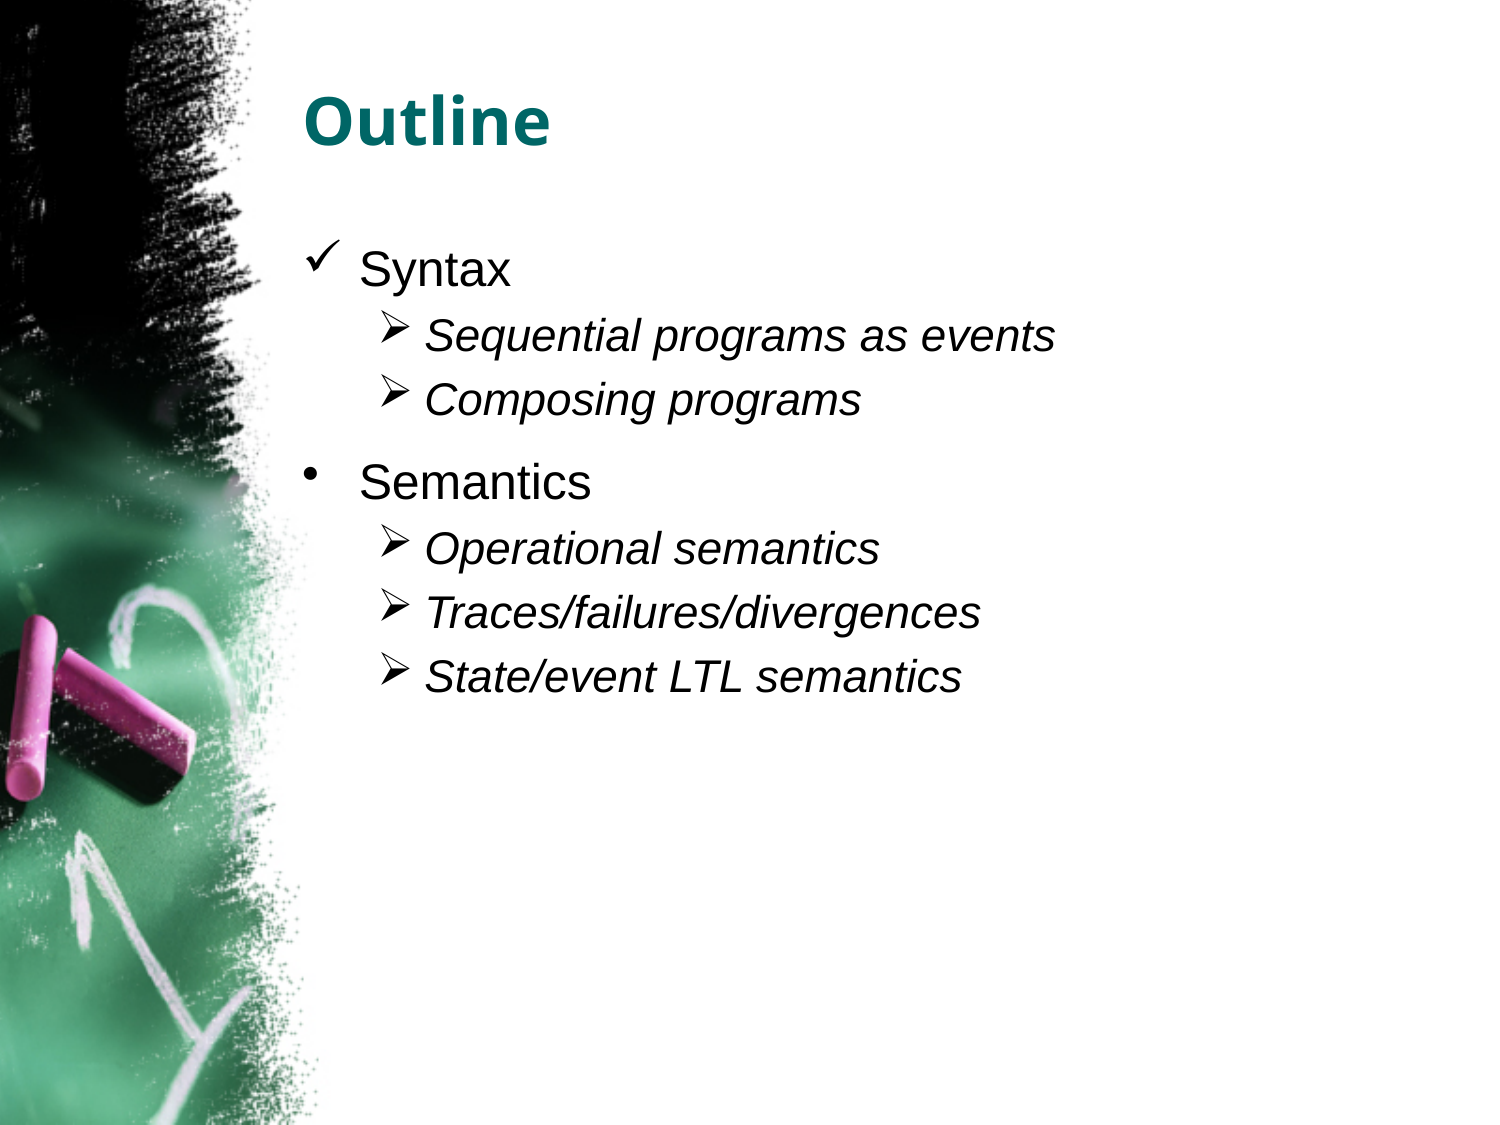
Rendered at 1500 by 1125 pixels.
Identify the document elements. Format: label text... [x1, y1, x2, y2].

title Outline [287, 49, 1438, 188]
list Syntax Sequential programs as events Composing programs Semantics Operational semantics Traces/failures/divergences State/event LTL semantics [287, 228, 1438, 980]
picture [0, 0, 1500, 1125]
